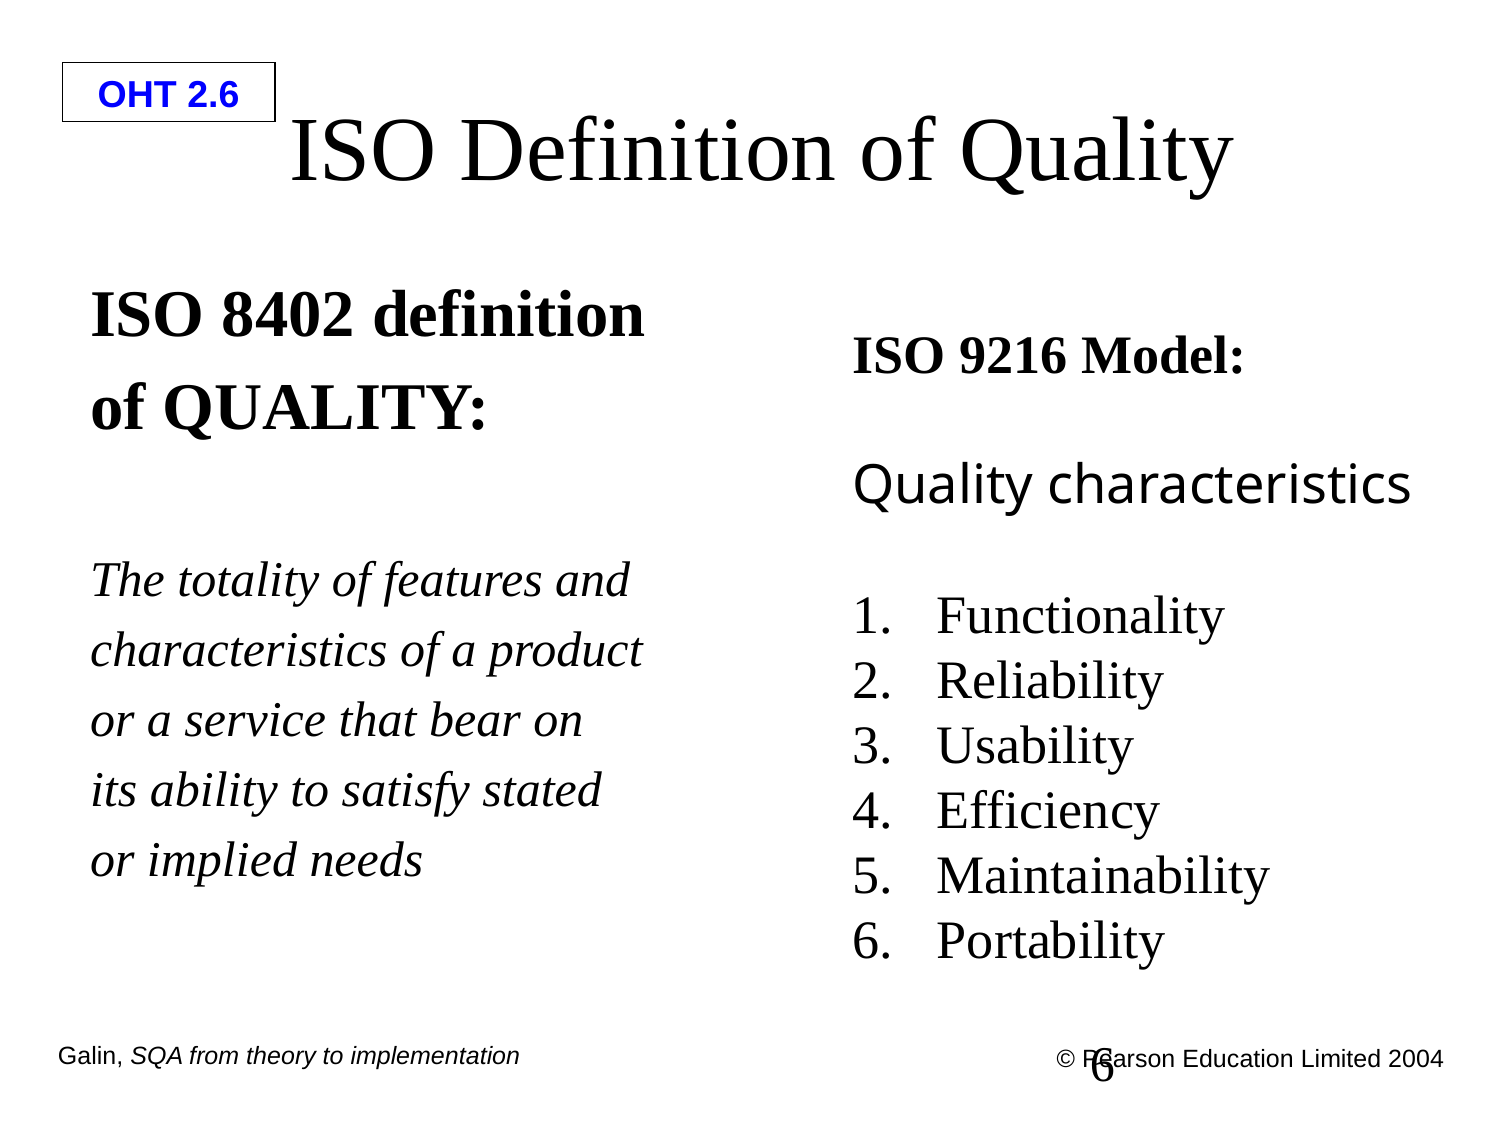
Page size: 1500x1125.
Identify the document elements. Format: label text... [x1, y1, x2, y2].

text_box ISO 9216 Model: Quality characteristics Functionality Reliability Usability Efficiency Maintainability Portability [837, 312, 1463, 1037]
title ISO Definition of Quality [87, 49, 1438, 238]
slide_number 6 [1074, 1037, 1425, 1103]
list ISO 8402 definition of QUALITY: The totality of features and characteristics of a product or a service that bear on its ability to satisfy stated or implied needs [74, 262, 738, 983]
